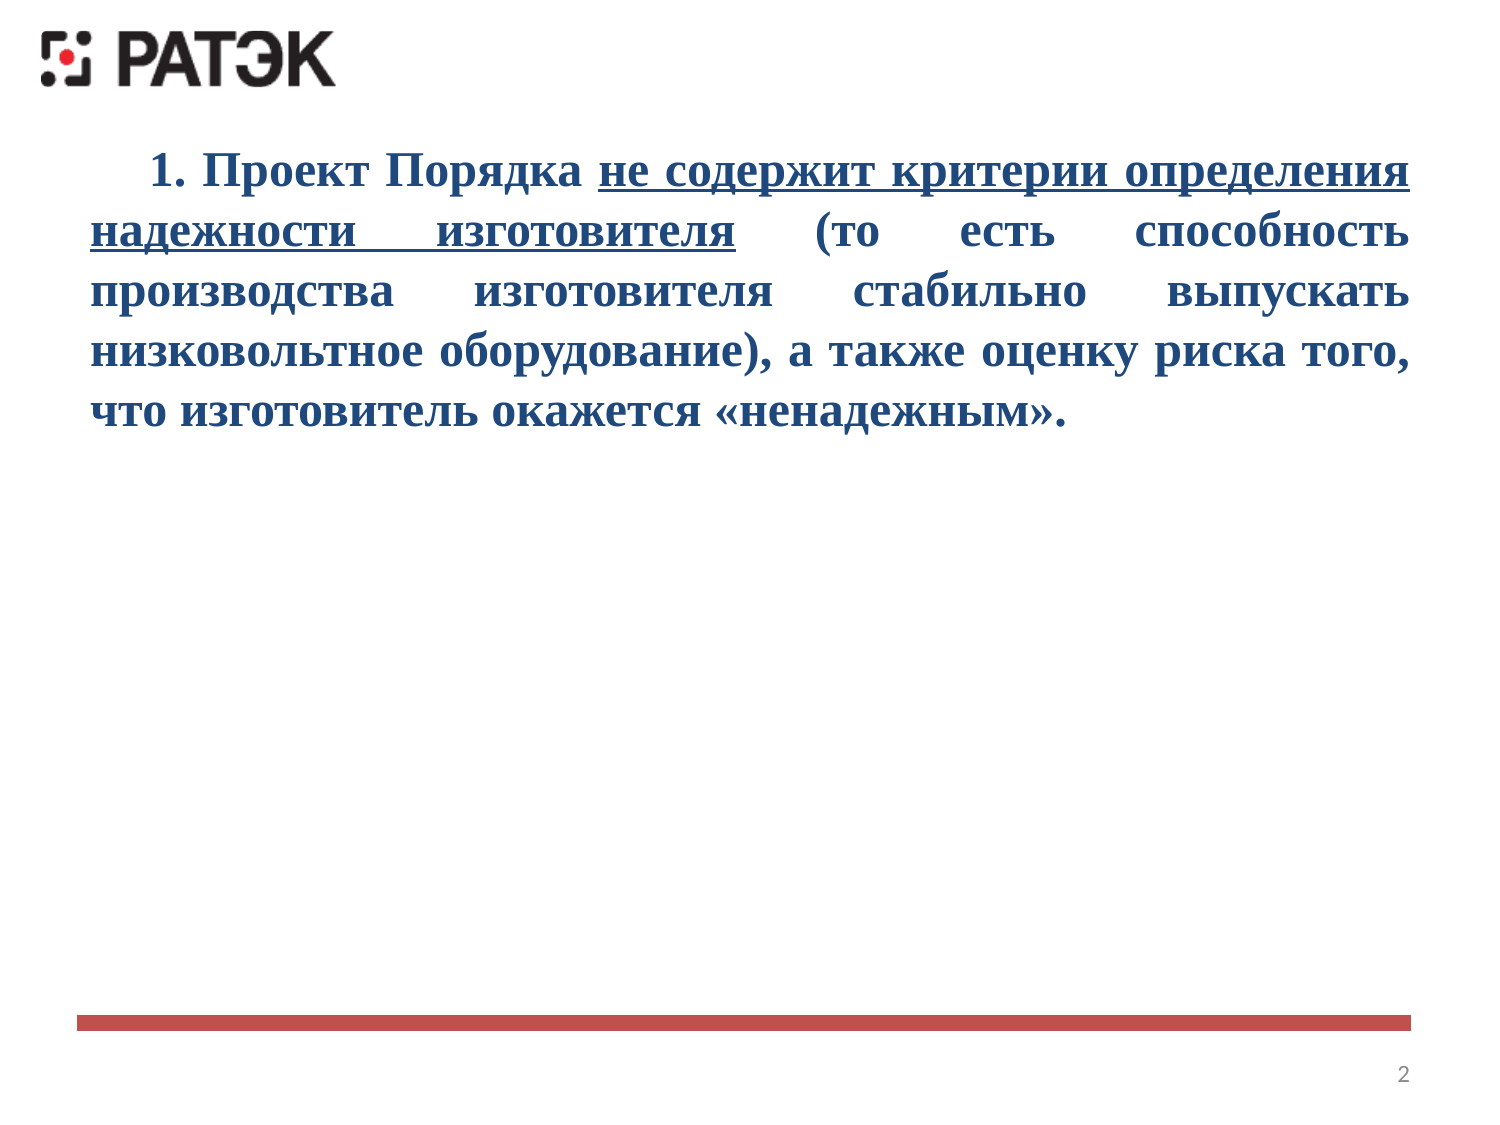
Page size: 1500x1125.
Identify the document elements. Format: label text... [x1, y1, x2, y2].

list 1. Проект Порядка не содержит критерии определения надежности изготовителя (то есть способность производства изготовителя стабильно выпускать низковольтное оборудование), а также оценку риска того, что изготовитель окажется «ненадежным». [75, 128, 1425, 872]
slide_number 2 [1074, 1042, 1425, 1103]
picture [41, 30, 339, 88]
